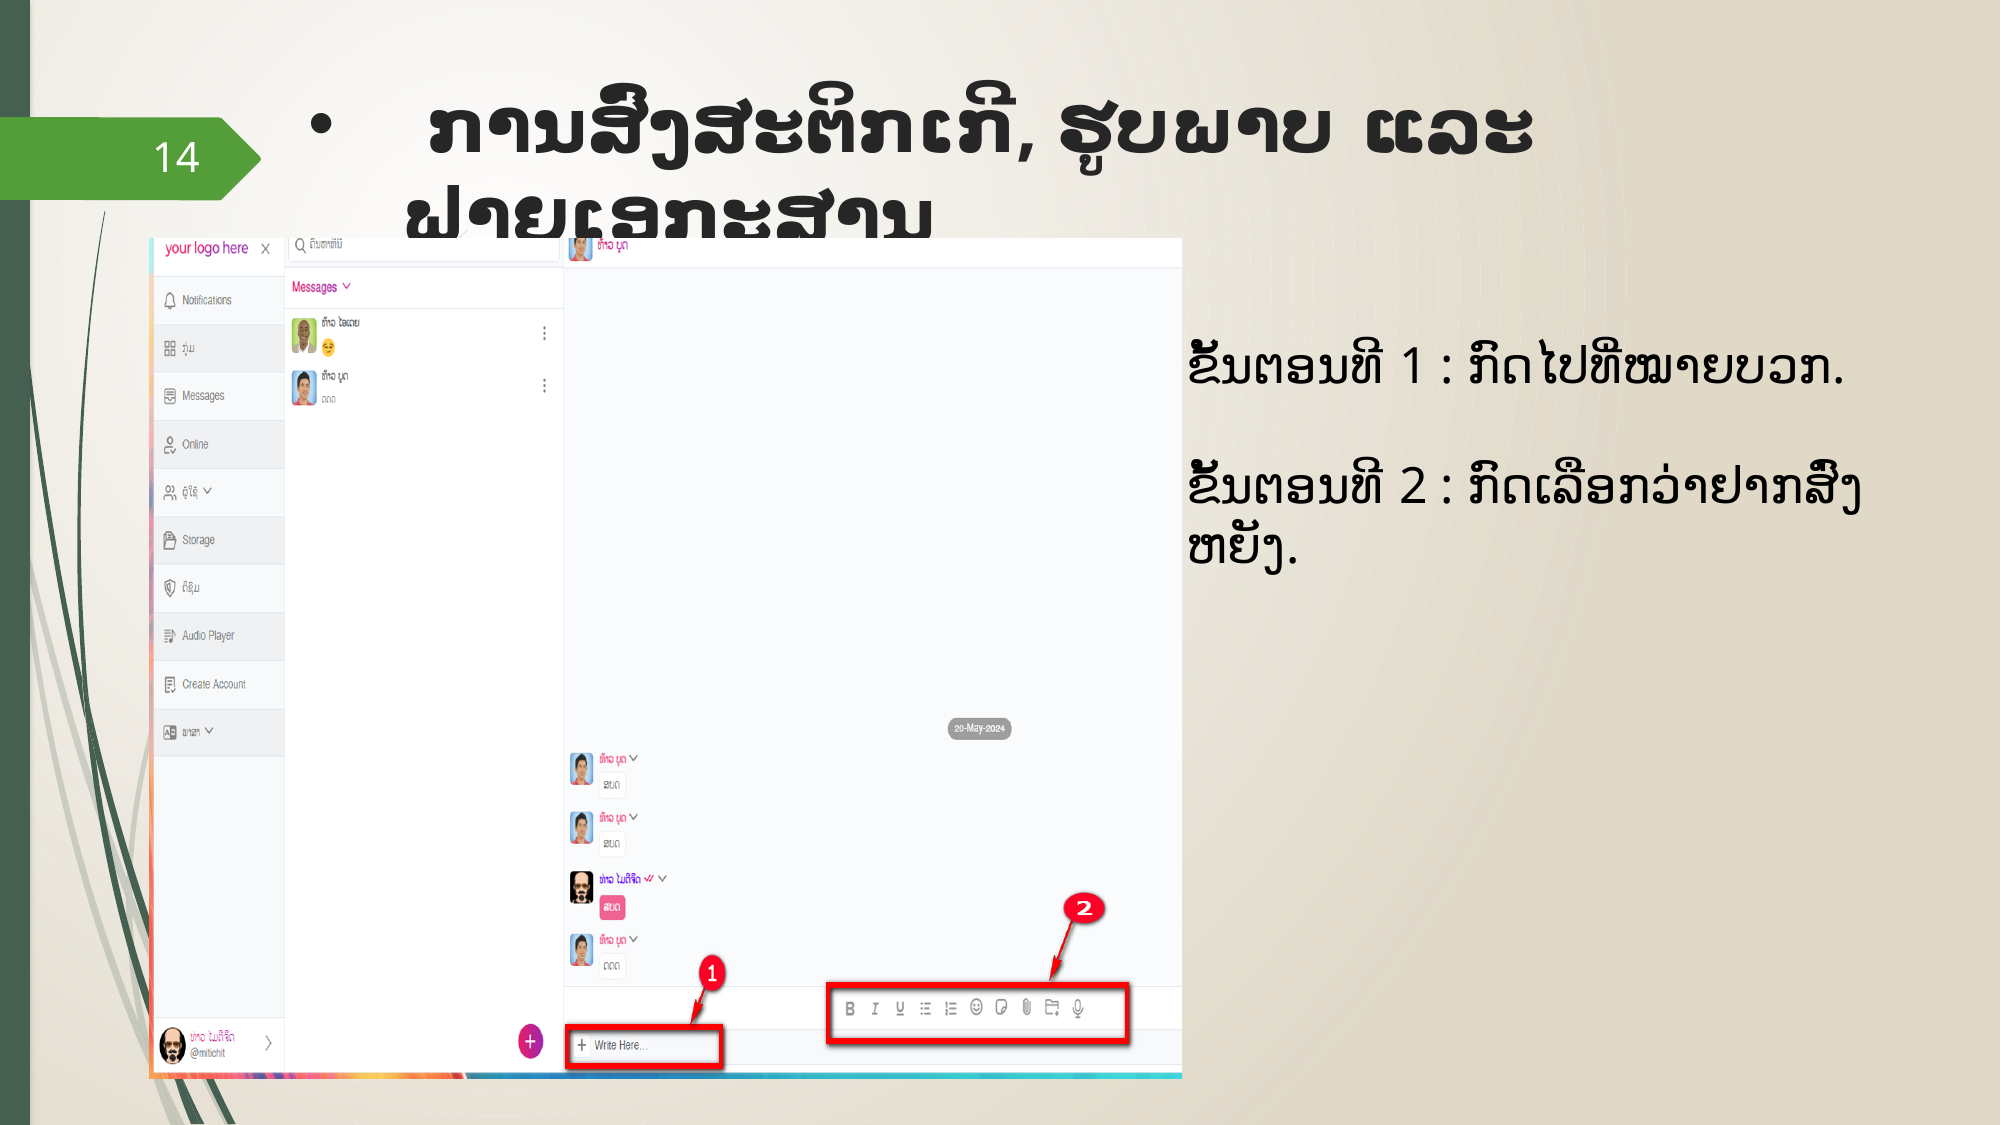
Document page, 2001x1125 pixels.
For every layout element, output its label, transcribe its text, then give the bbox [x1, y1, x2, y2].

text_box ຂັ້ນຕອນທີ 1 : ກົດໄປທີ່ໝາຍບວກ. ຂັ້ນຕອນທີ 2 : ກົດເລືອກວ່າຢາກສົ່ງຫຍັງ. [1187, 326, 1906, 582]
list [148, 238, 1183, 1079]
slide_number 14 [87, 129, 216, 190]
title ການສົ່ງສະຕິກເກີ, ຮູບພາບ ແລະ ຟາຍເອກະສານ [293, 70, 1714, 212]
